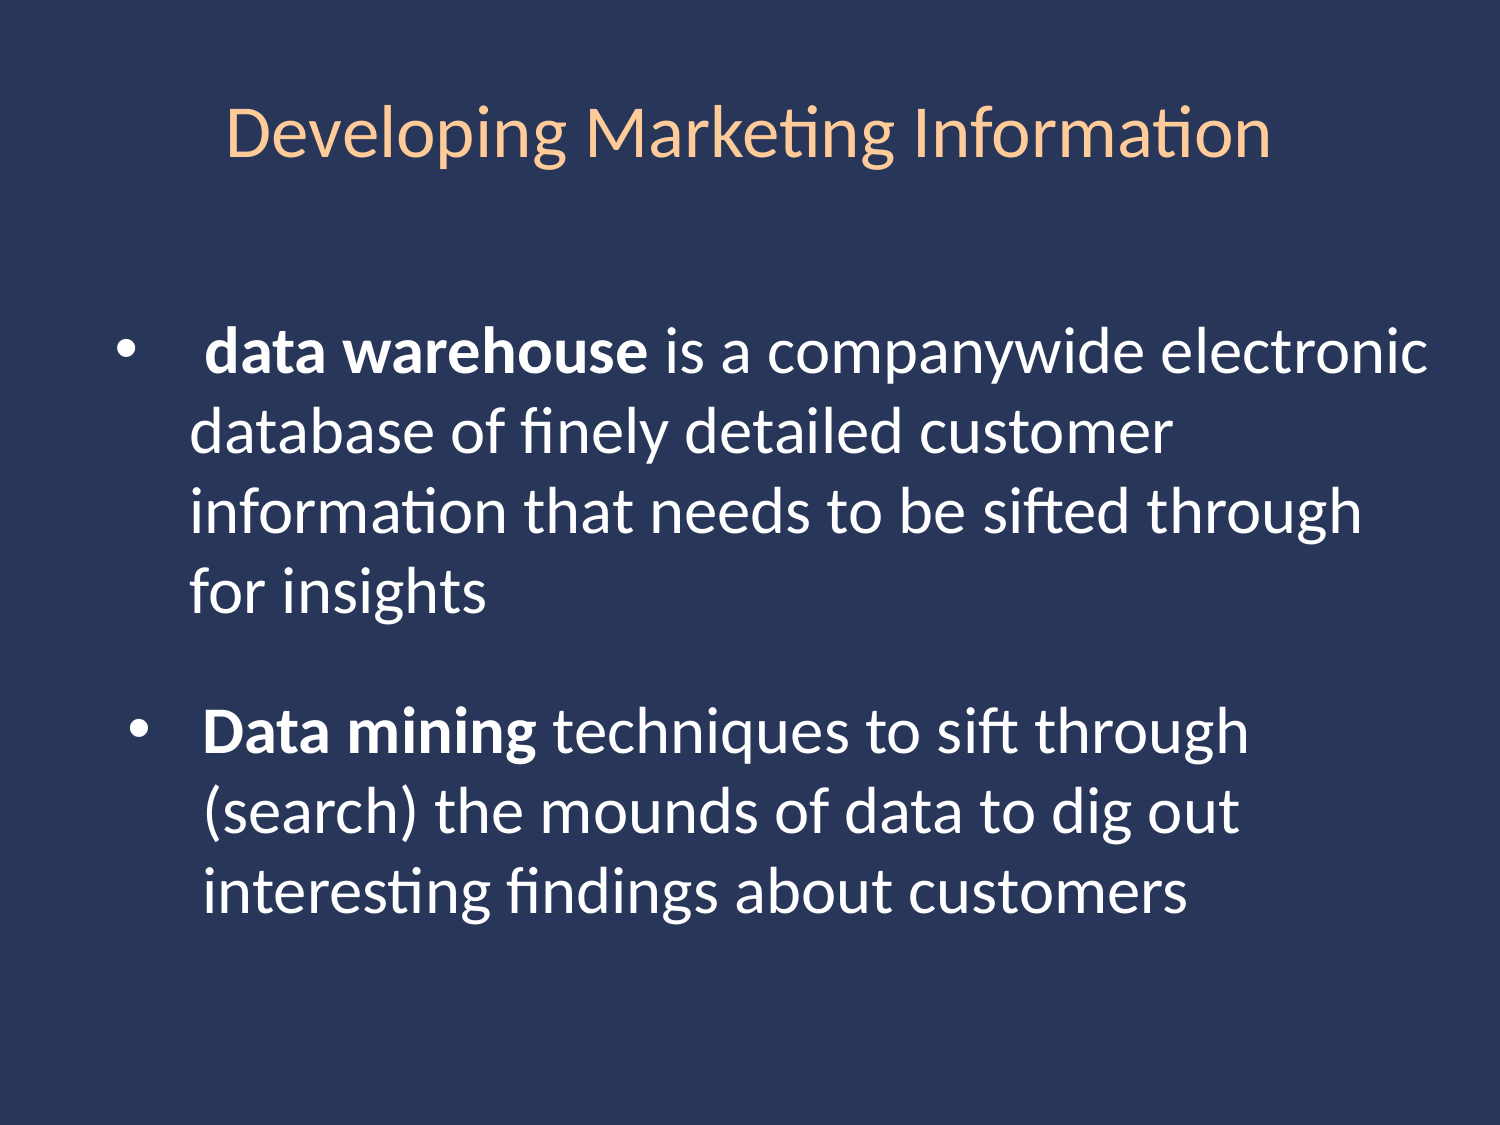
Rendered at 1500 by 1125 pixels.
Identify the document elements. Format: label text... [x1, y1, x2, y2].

text_box Data mining techniques to sift through (search) the mounds of data to dig out interesting findings about customers [112, 679, 1450, 935]
text_box Developing Marketing Information [112, 75, 1388, 263]
text_box data warehouse is a companywide electronic database of finely detailed customer information that needs to be sifted through for insights [99, 299, 1450, 635]
